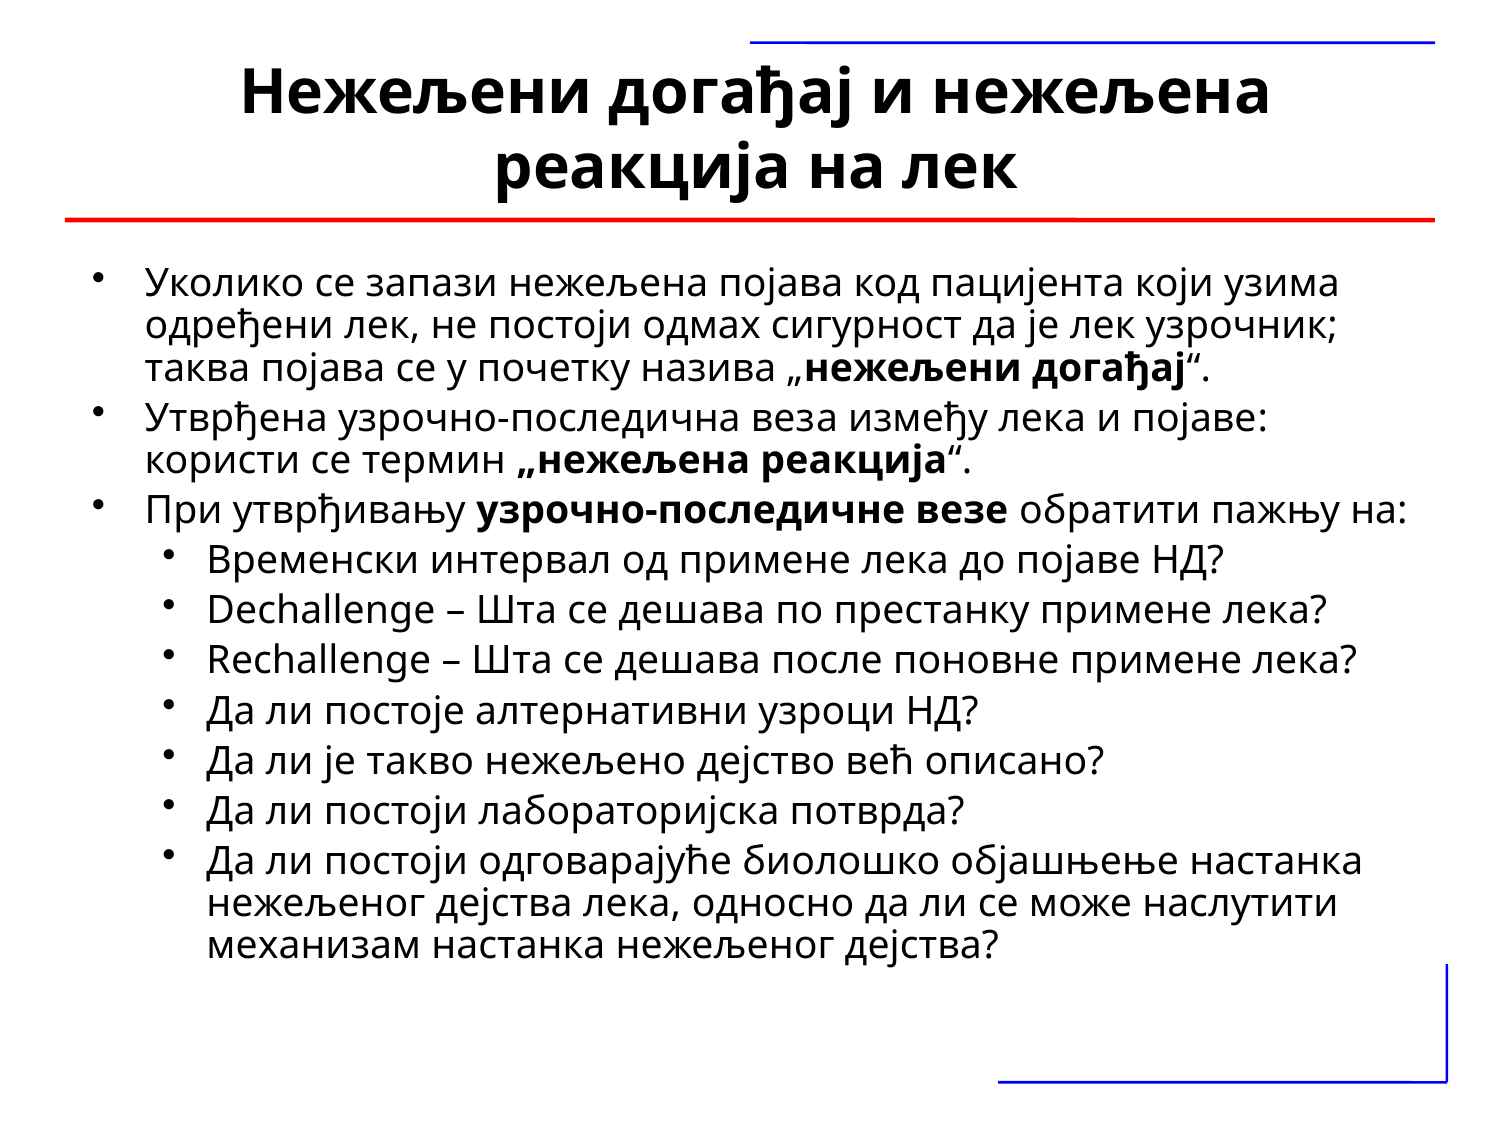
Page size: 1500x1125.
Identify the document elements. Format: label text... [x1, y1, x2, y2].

list Уколико се запази нежељена појава код пацијента који узима одређени лек, не постоји одмах сигурност да је лек узрочник; таква појава се у почетку назива „нежељени догађај“. Утврђена узрочно-последична везa између лека и појаве: користи се термин „нежељена реакција“. При утврђивању узрочно-последичне везе обратити пажњу на: Временски интервал од примене лека до појаве НД? Dechallenge – Шта се дешава по престанку примене лека? Rechallenge – Шта се дешава после поновне примене лека? Да ли постоје алтернативни узроци НД? Да ли је такво нежељено дејство већ описано? Да ли постоји лабораторијска потврда? Да ли постоји одговарајуће биолошко објашњење настанка нежељеног дејства лека, односно да ли се може наслутити механизам настанка нежељеног дејства? [76, 255, 1428, 1044]
text_box Нежељени догађај и нежељена реакција на лек [74, 75, 1438, 208]
